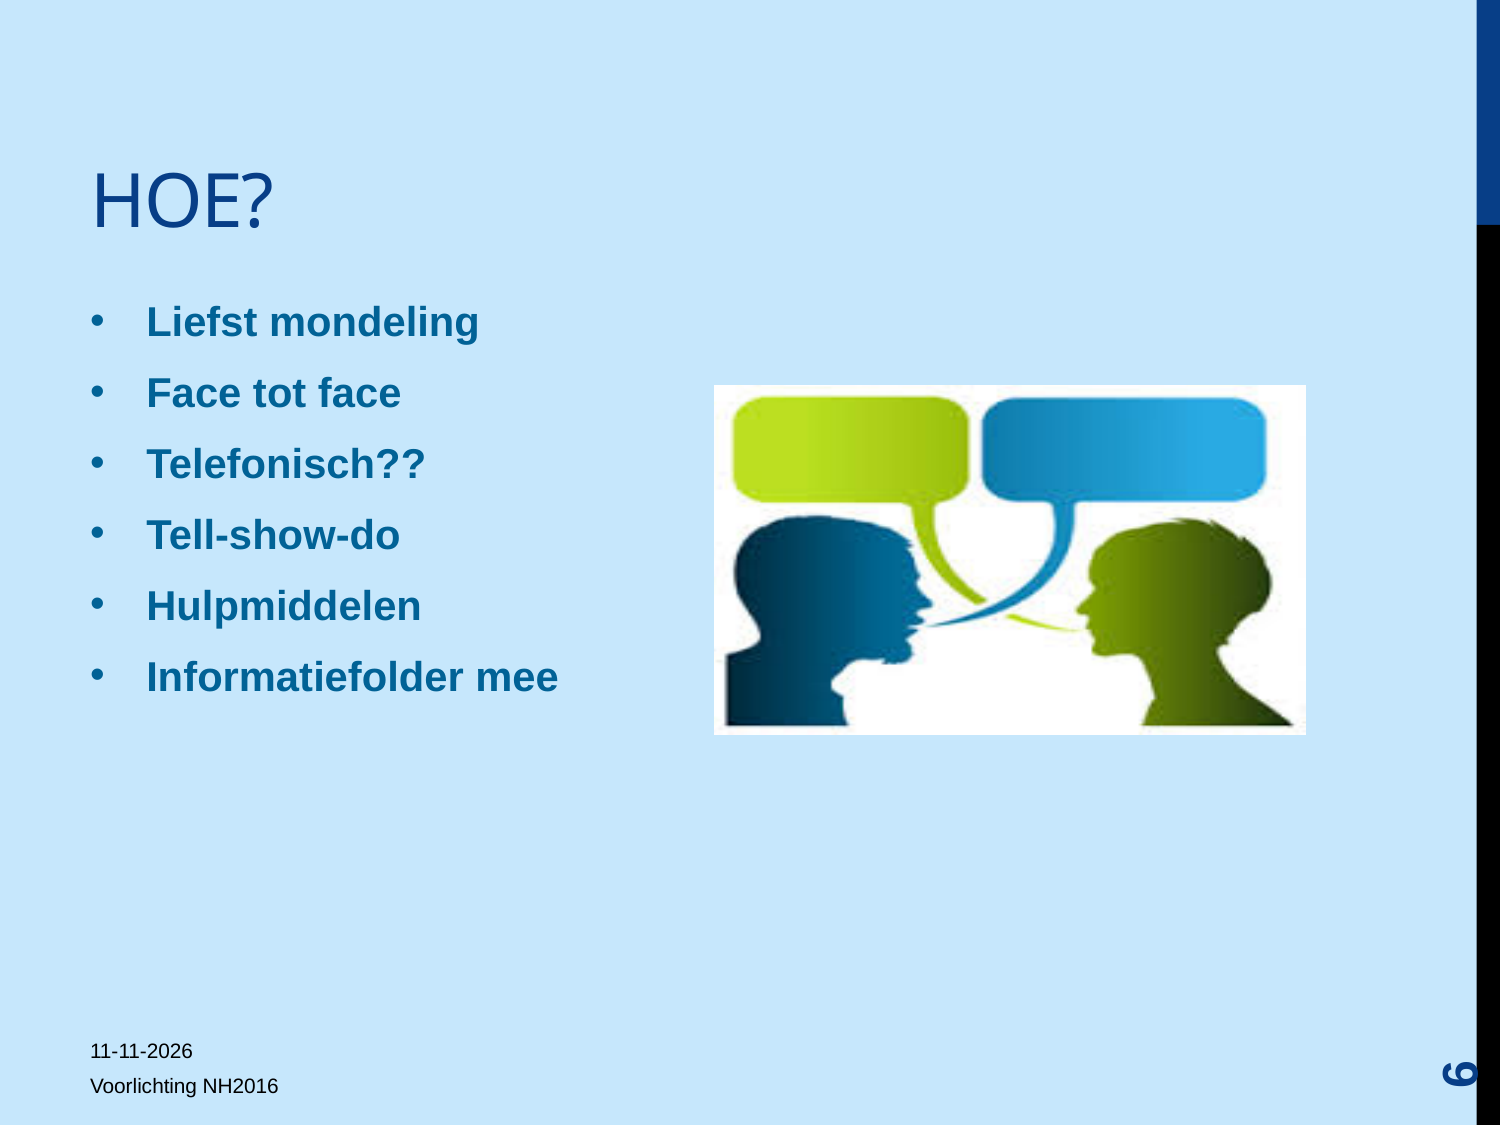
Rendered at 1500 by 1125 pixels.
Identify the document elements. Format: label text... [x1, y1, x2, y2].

picture [714, 384, 1306, 735]
title Hoe? [75, 25, 1025, 250]
footer Voorlichting NH2016 [75, 1065, 638, 1112]
list Liefst mondeling Face tot face Telefonisch?? Tell-show-do Hulpmiddelen Informatiefolder mee [75, 287, 1325, 1005]
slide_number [75, 1012, 638, 1063]
slide_number 6 [1427, 887, 1488, 1104]
